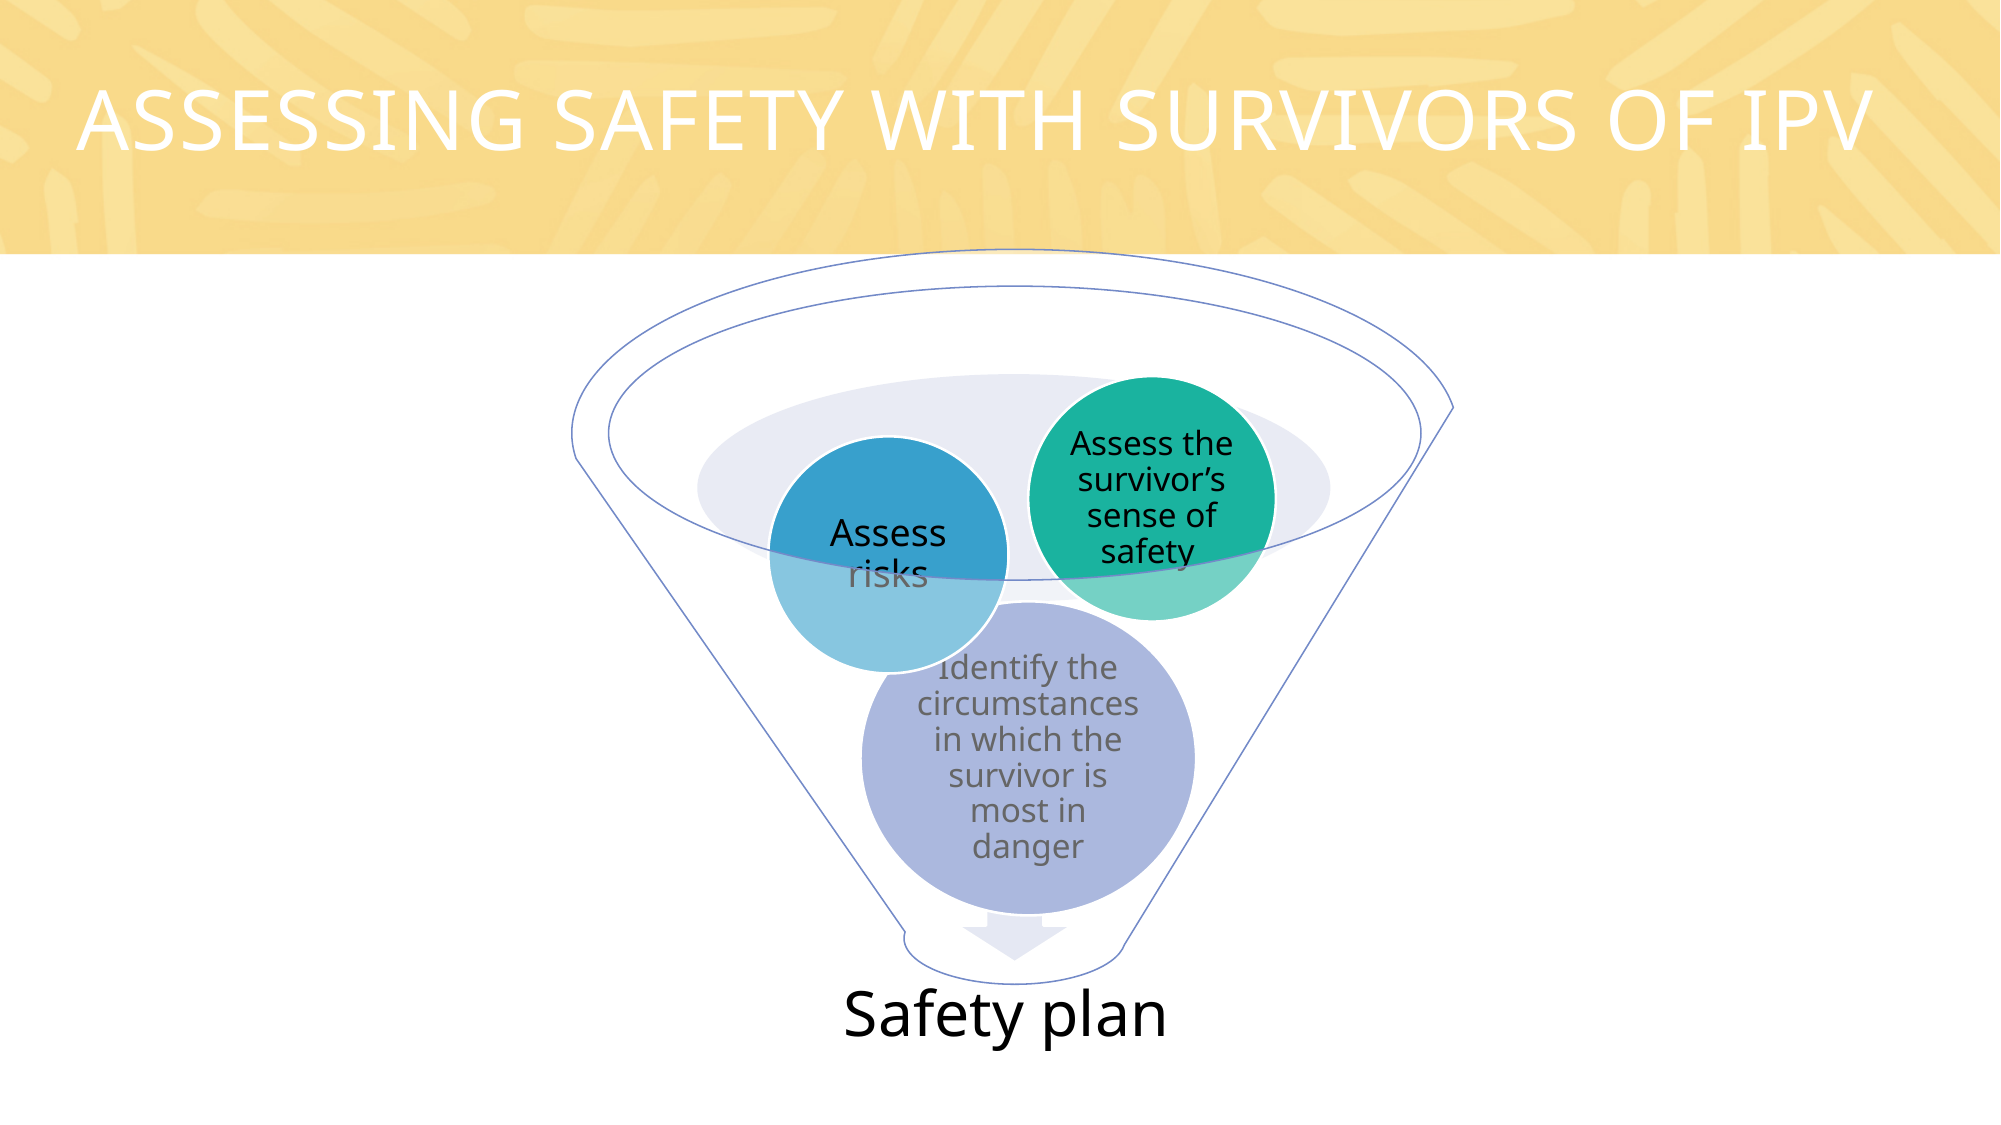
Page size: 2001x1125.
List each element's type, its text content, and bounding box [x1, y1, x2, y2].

picture [0, 0, 2000, 1125]
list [167, 299, 1862, 1036]
title Assessing safety with survivors of ipv [61, 33, 1938, 220]
